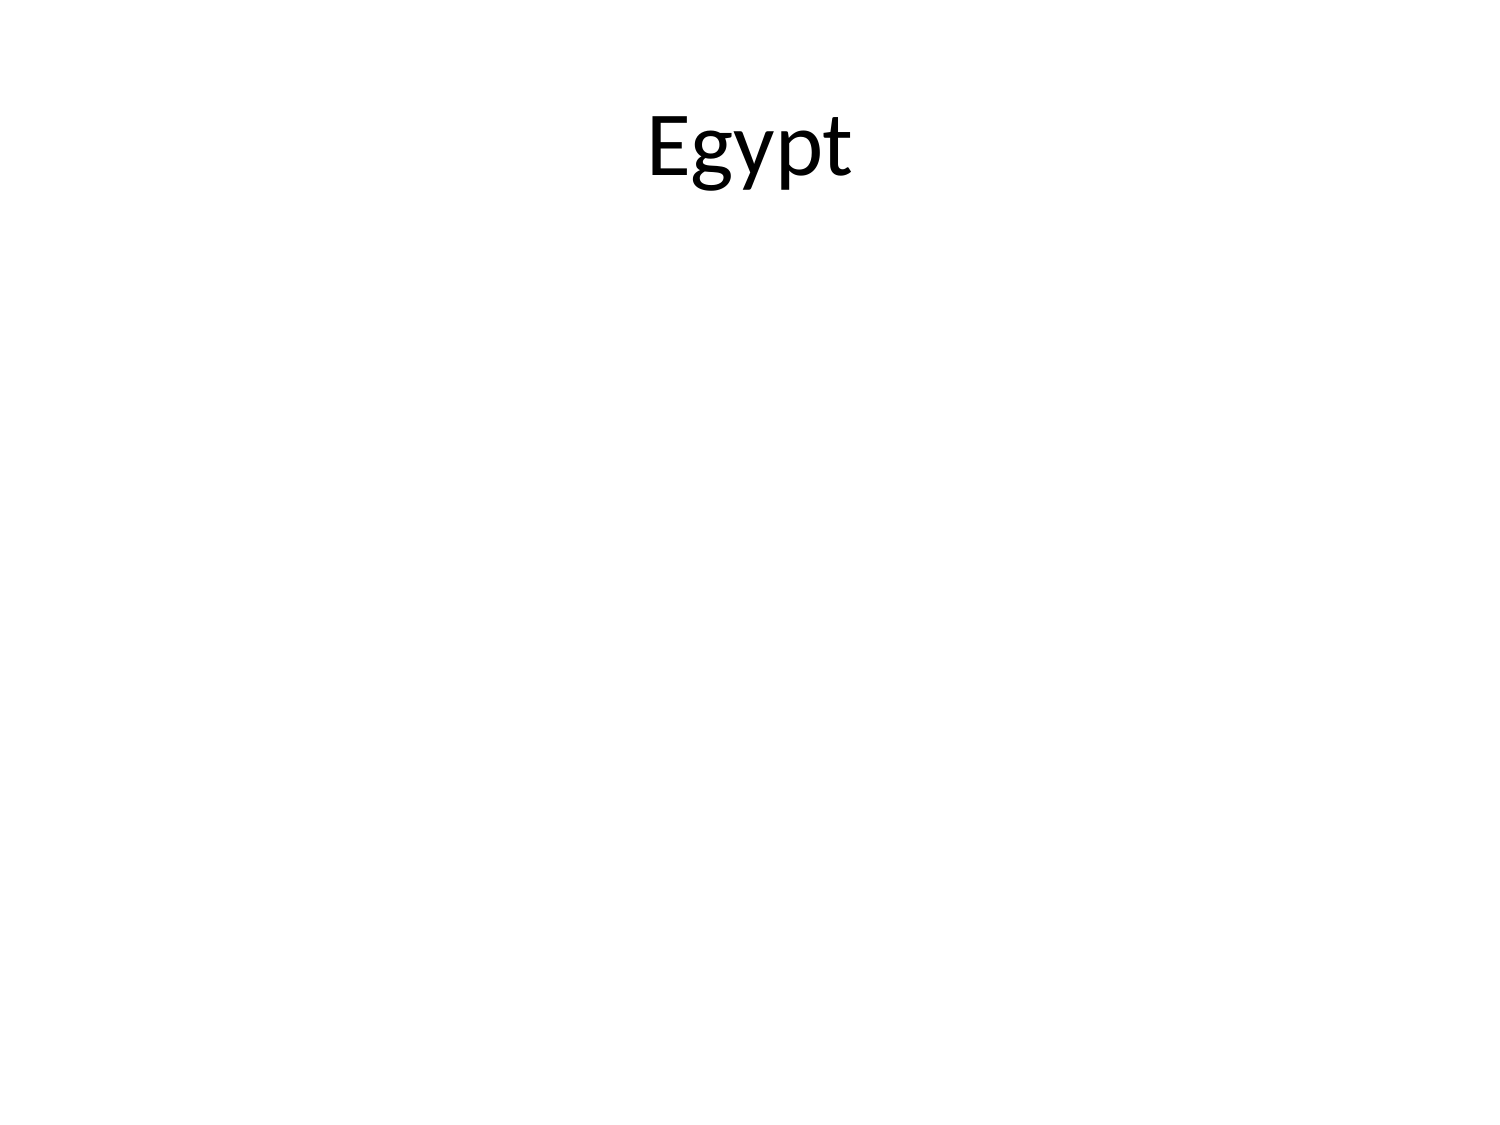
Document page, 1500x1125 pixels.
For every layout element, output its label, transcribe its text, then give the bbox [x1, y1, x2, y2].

title Egypt [75, 45, 1425, 233]
